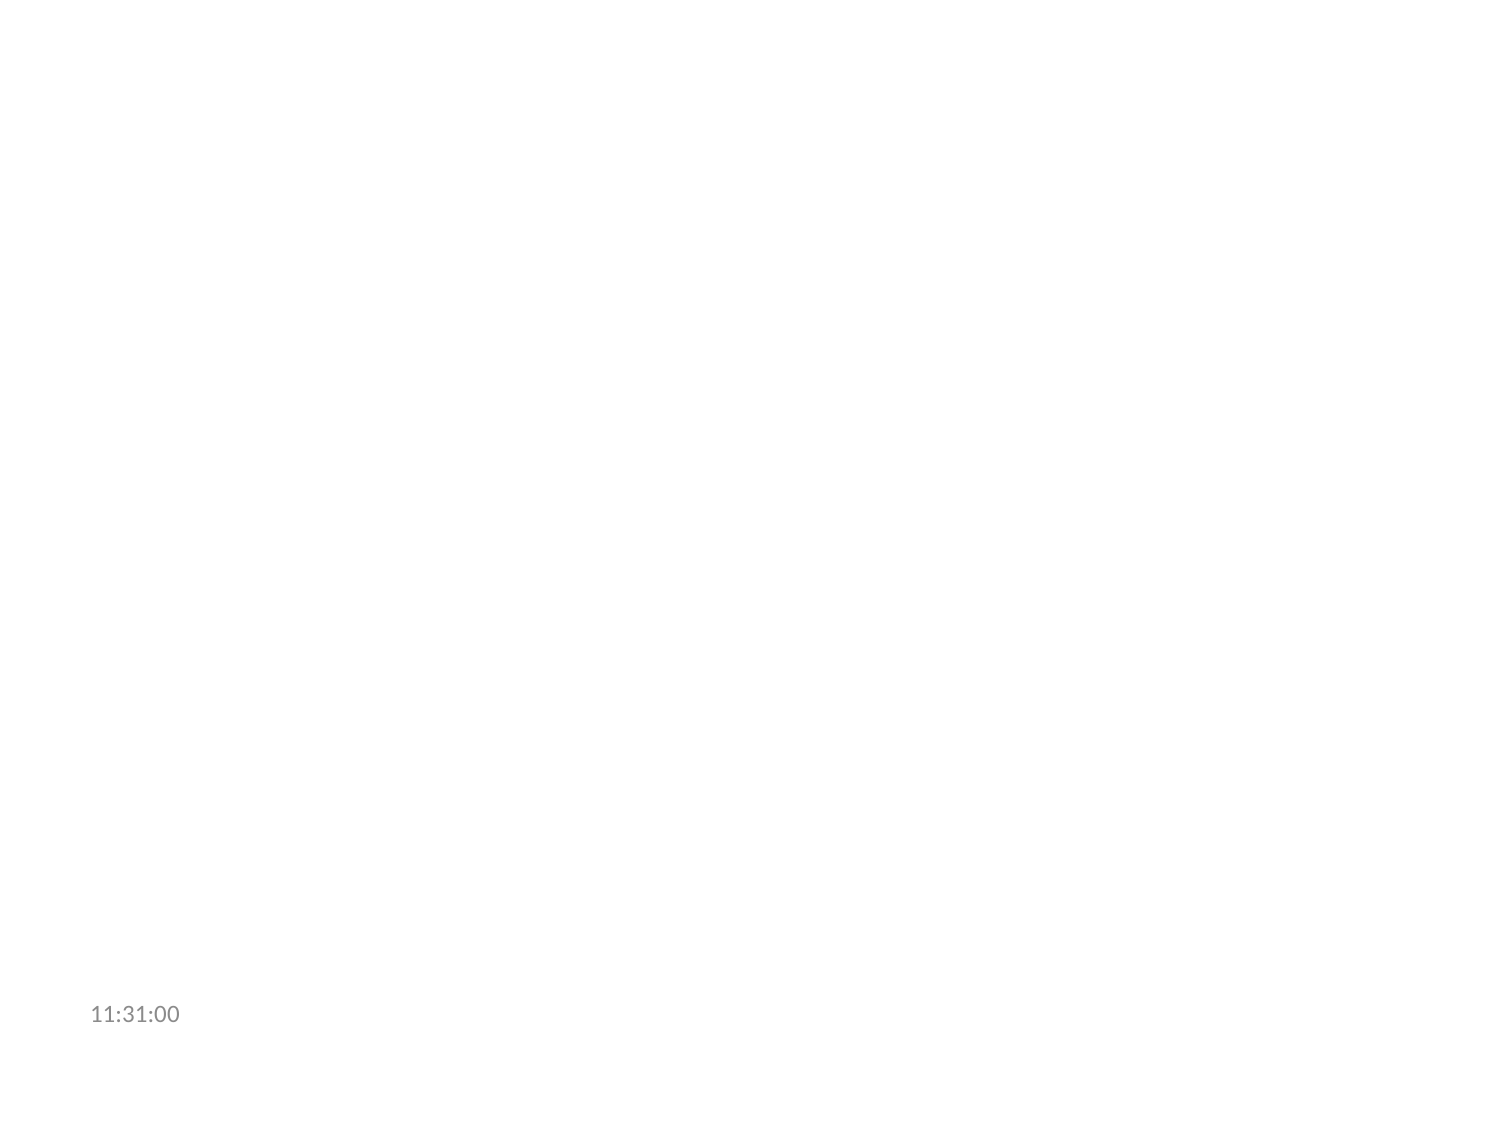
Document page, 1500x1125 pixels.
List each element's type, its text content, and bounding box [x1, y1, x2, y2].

text_box 15:35:09 [75, 982, 425, 1043]
